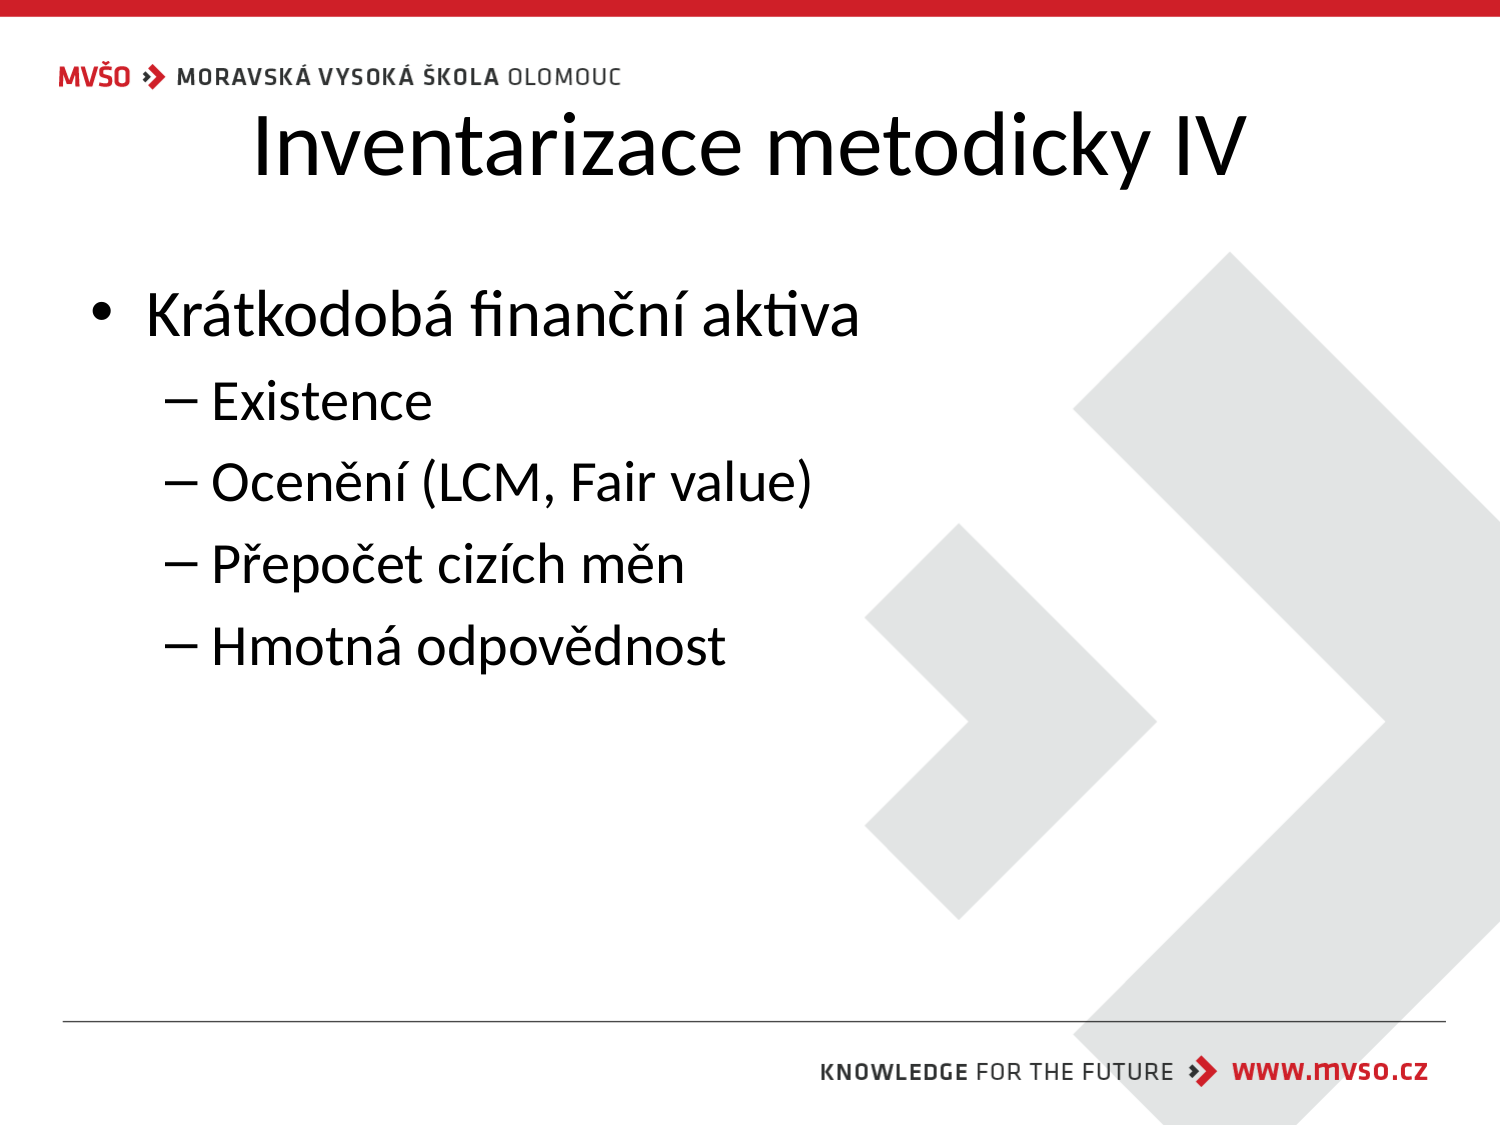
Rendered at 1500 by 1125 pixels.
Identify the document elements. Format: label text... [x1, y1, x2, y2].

list Krátkodobá finanční aktiva Existence Ocenění (LCM, Fair value) Přepočet cizích měn Hmotná odpovědnost [75, 262, 1425, 1005]
picture [0, 0, 1500, 1125]
title Inventarizace metodicky IV [75, 45, 1425, 233]
